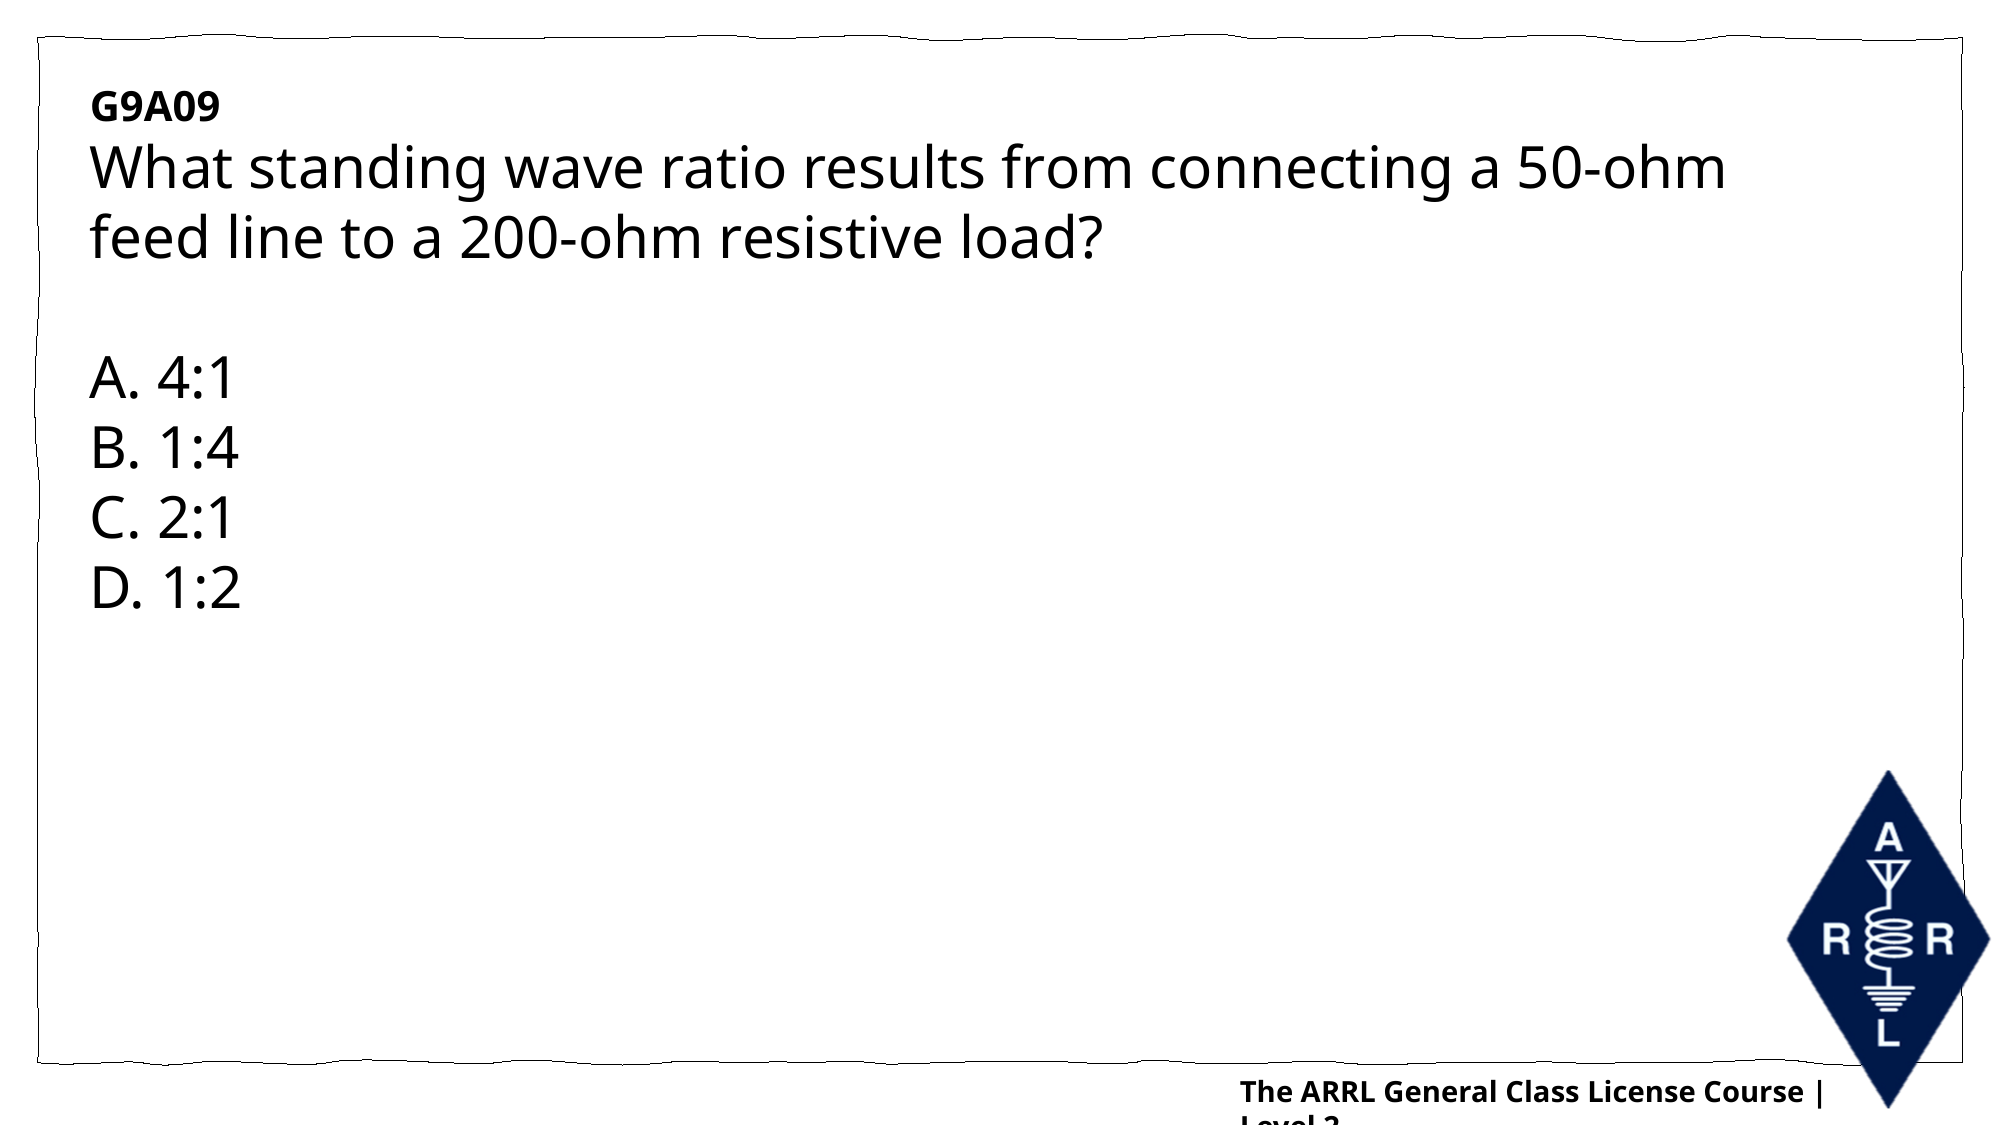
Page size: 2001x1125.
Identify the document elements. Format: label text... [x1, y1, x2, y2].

text_box G9A09 What standing wave ratio results from connecting a 50-ohm feed line to a 200-ohm resistive load? A. 4:1 B. 1:4 C. 2:1 D. 1:2 [75, 72, 1850, 628]
picture [1773, 752, 1999, 1125]
